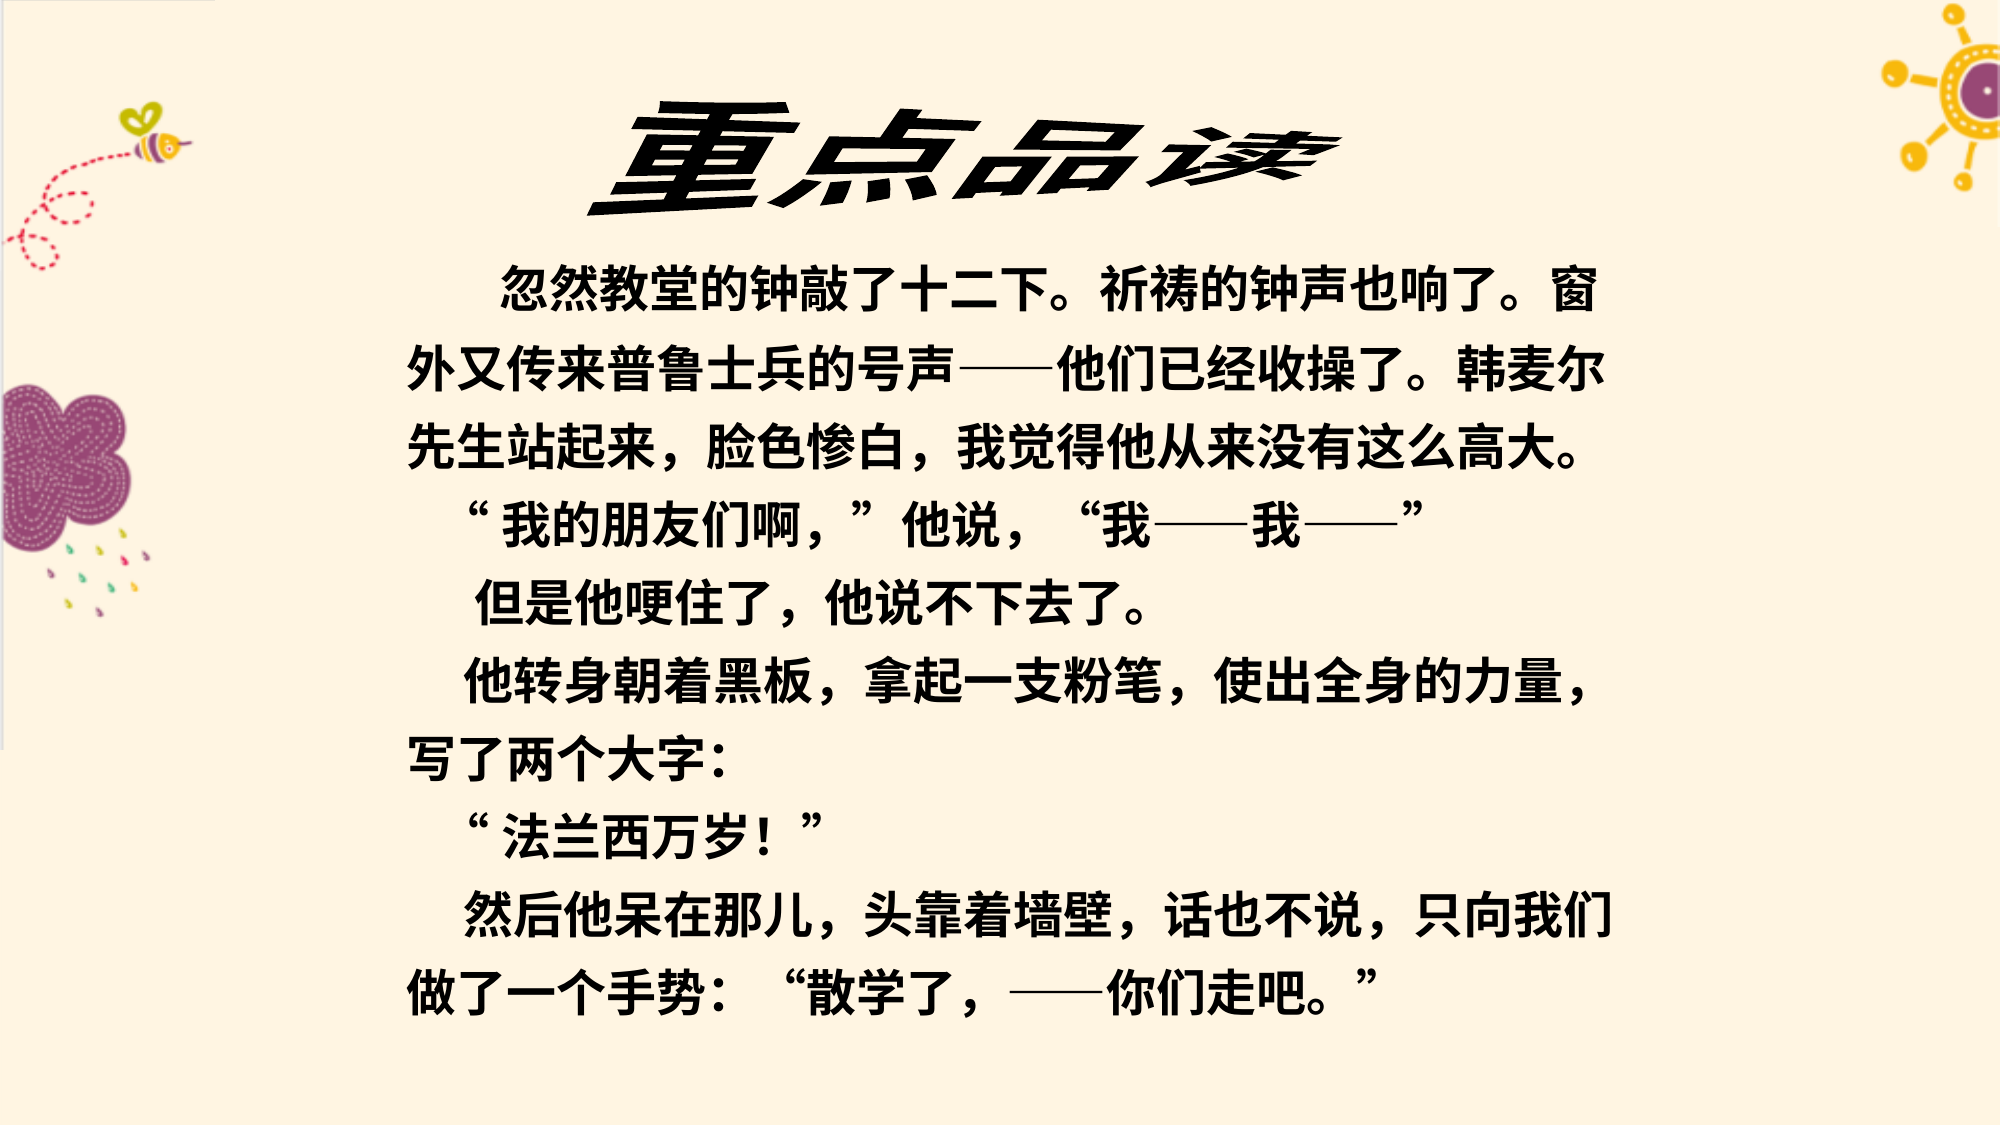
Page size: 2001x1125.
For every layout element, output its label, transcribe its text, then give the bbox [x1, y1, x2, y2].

text_box 忽然教堂的钟敲了十二下。祈祷的钟声也响了。窗外又传来普鲁士兵的号声——他们已经收操了。韩麦尔先生站起来，脸色惨白，我觉得他从来没有这么高大。 “我的朋友们啊，”他说，“我——我——” 但是他哽住了，他说不下去了。 他转身朝着黑板，拿起一支粉笔，使出全身的力量，写了两个大字： “法兰西万岁！” 然后他呆在那儿，头靠着墙壁，话也不说，只向我们做了一个手势：“散学了，——你们走吧。” [391, 221, 1655, 1029]
picture [0, 0, 2000, 1125]
